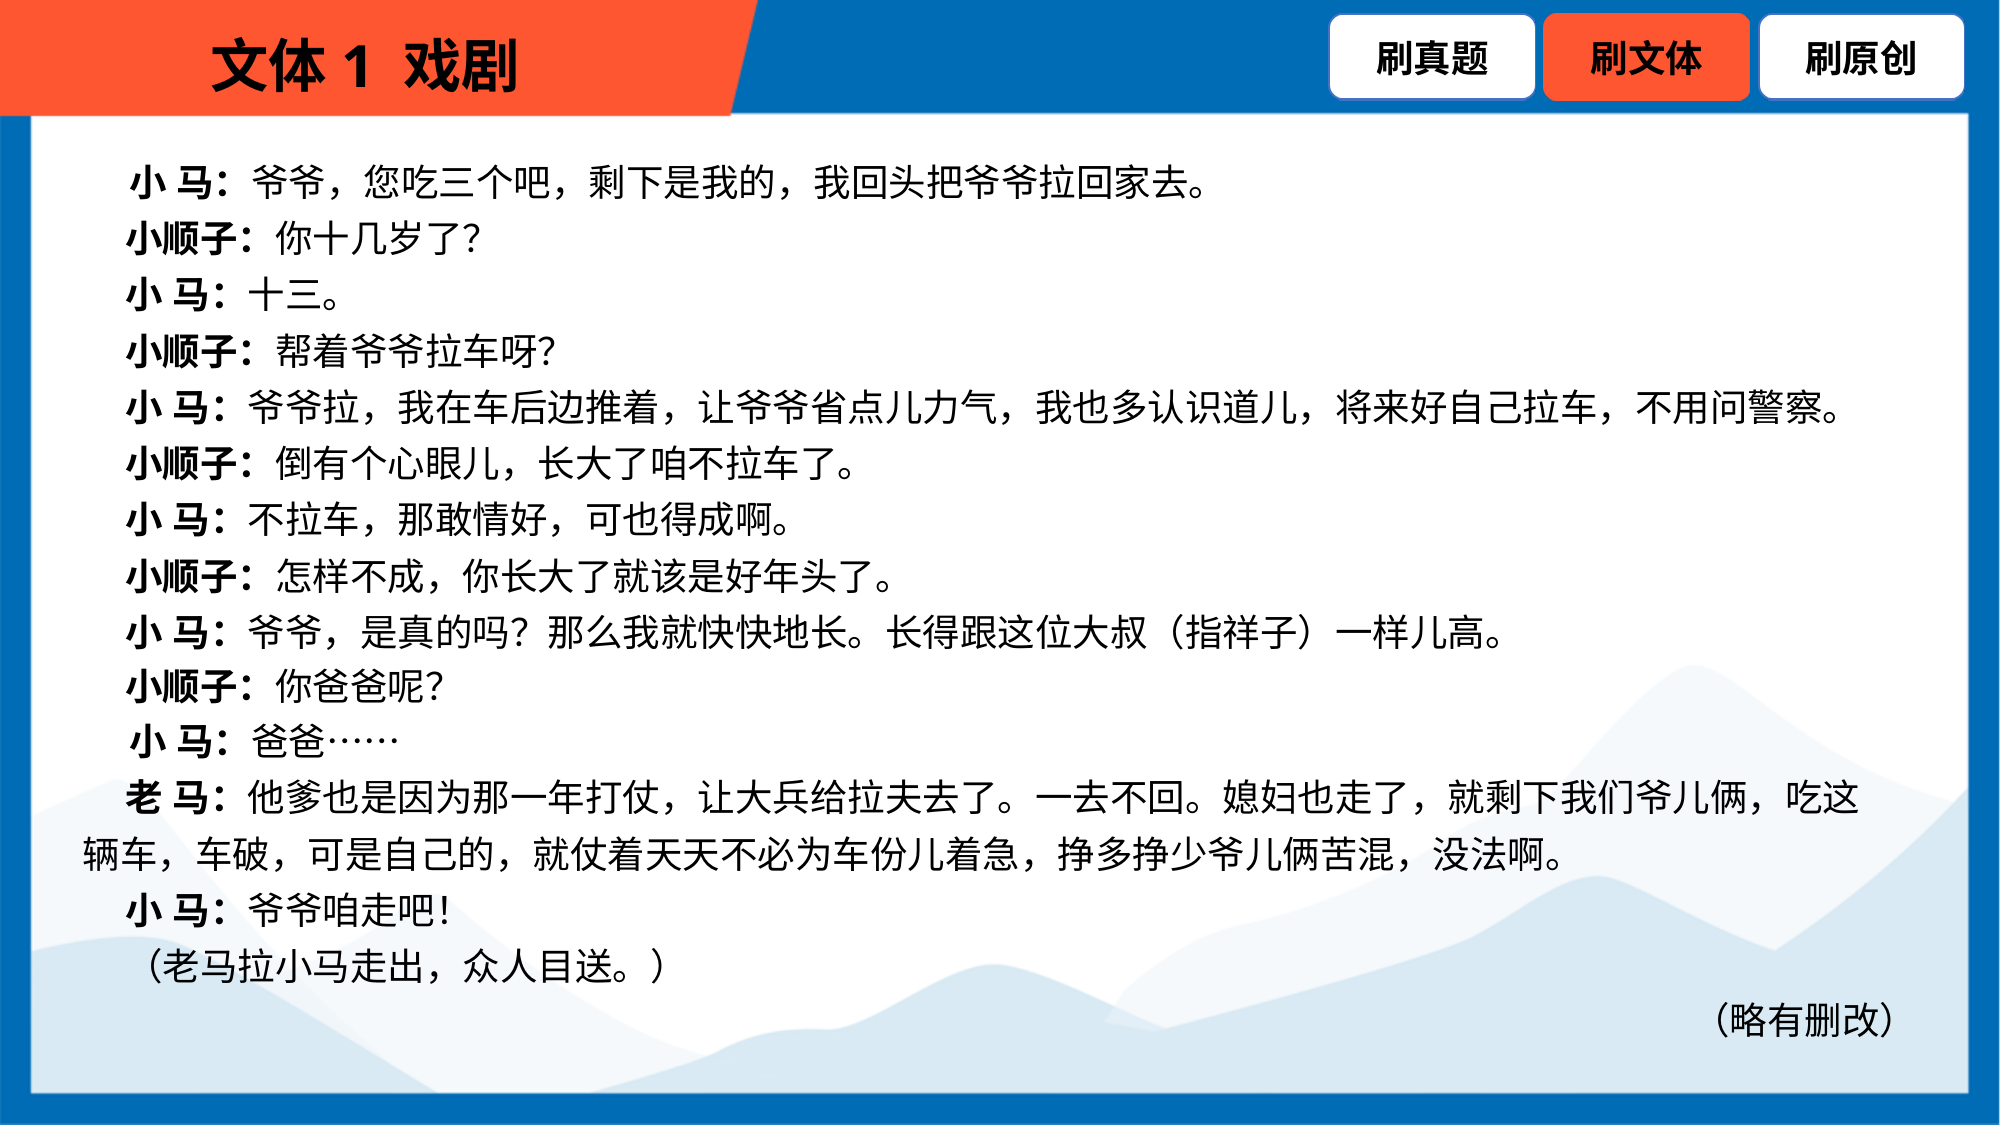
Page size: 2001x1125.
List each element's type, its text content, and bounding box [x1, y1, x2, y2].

picture [0, 0, 2000, 1125]
text_box 小 马：爷爷，您吃三个吧，剩下是我的，我回头把爷爷拉回家去。 小顺子：你十几岁了？ 小 马：十三。 小顺子：帮着爷爷拉车呀？ 小 马：爷爷拉，我在车后边推着，让爷爷省点儿力气，我也多认识道儿，将来好自己拉车，不用问警察。 小顺子：倒有个心眼儿，长大了咱不拉车了。 小 马：不拉车，那敢情好，可也得成啊。 小顺子：怎样不成，你长大了就该是好年头了。 小 马：爷爷，是真的吗？那么我就快快地长。长得跟这位大叔（指祥子）一样儿高。 小顺子：你爸爸呢？ [82, 147, 1917, 704]
text_box 小 马：爸爸…… 老 马：他爹也是因为那一年打仗，让大兵给拉夫去了。一去不回。媳妇也走了，就剩下我们爷儿俩，吃这 辆车，车破，可是自己的，就仗着天天不必为车份儿着急，挣多挣少爷儿俩苦混，没法啊。 小 马：爷爷咱走吧！ （老马拉小马走出，众人目送。） （略有删改） [82, 706, 1917, 1038]
